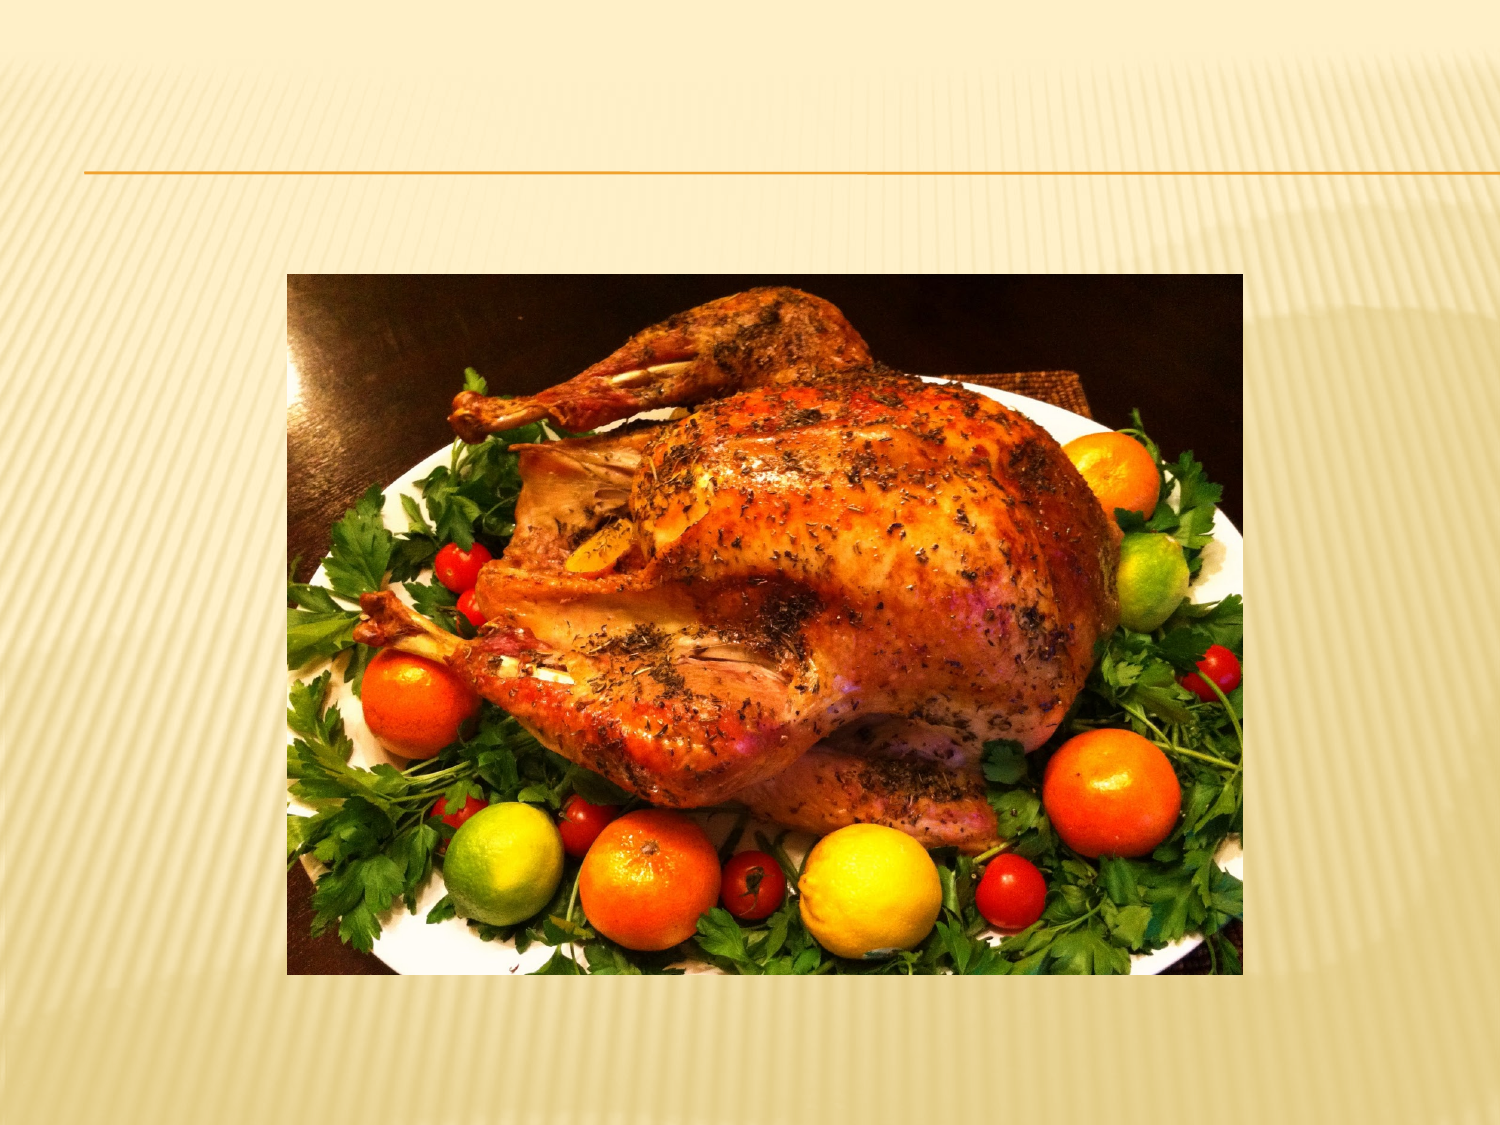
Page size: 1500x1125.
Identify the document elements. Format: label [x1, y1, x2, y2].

picture [287, 274, 1243, 976]
